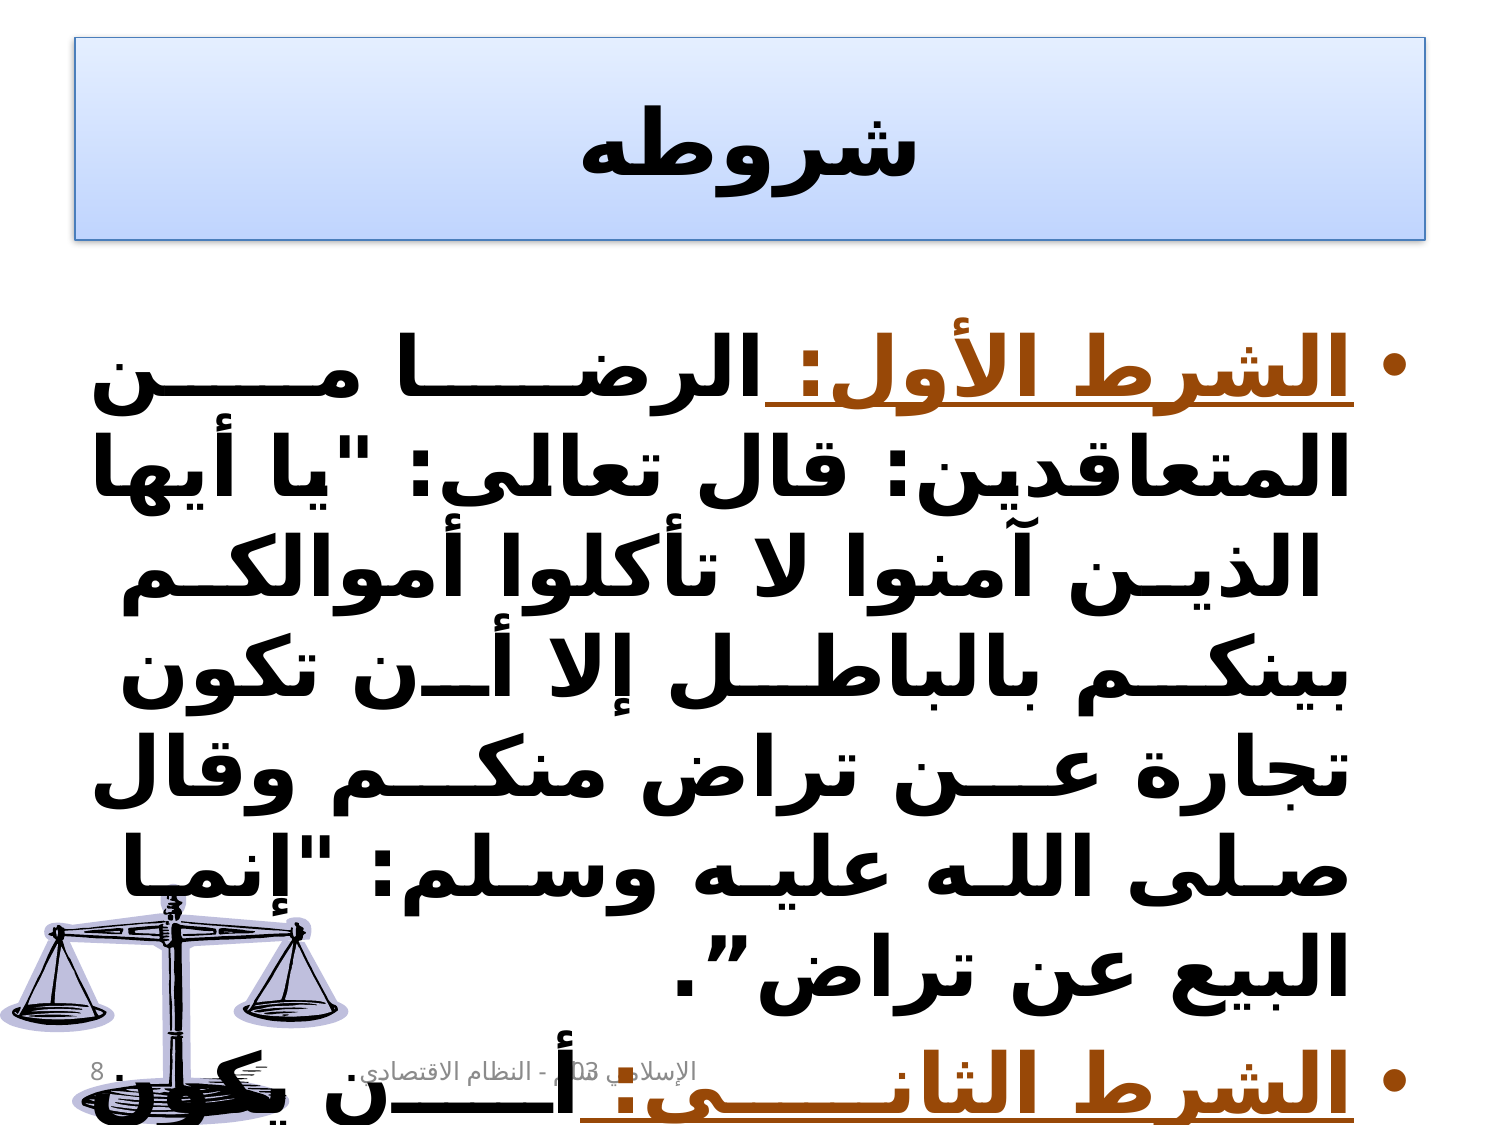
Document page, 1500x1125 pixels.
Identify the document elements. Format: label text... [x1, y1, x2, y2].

title شروطه [74, 37, 1426, 241]
slide_number 8 [352, 1042, 425, 1103]
list الشرط الأول: الرضا من المتعاقدين: قال تعالى: "يا أيها الذين آمنوا لا تأكلوا أموالكم بينكم بالباطل إلا أن تكون تجارة عن تراض منكم وقال صلى الله عليه وسلم: "إنما البيع عن تراض”. الشرط الثاني: أن يكون العاقدان جائزي التصرف بأن يكون كل منهما مكلفاً رشيداً قال صلى الله عليه وسلم: " رفع القلم عن ثلاثة [75, 306, 1425, 1125]
footer 103 سلم - النظام الاقتصادي الإسلامي [512, 1042, 988, 1103]
picture [0, 883, 349, 1125]
